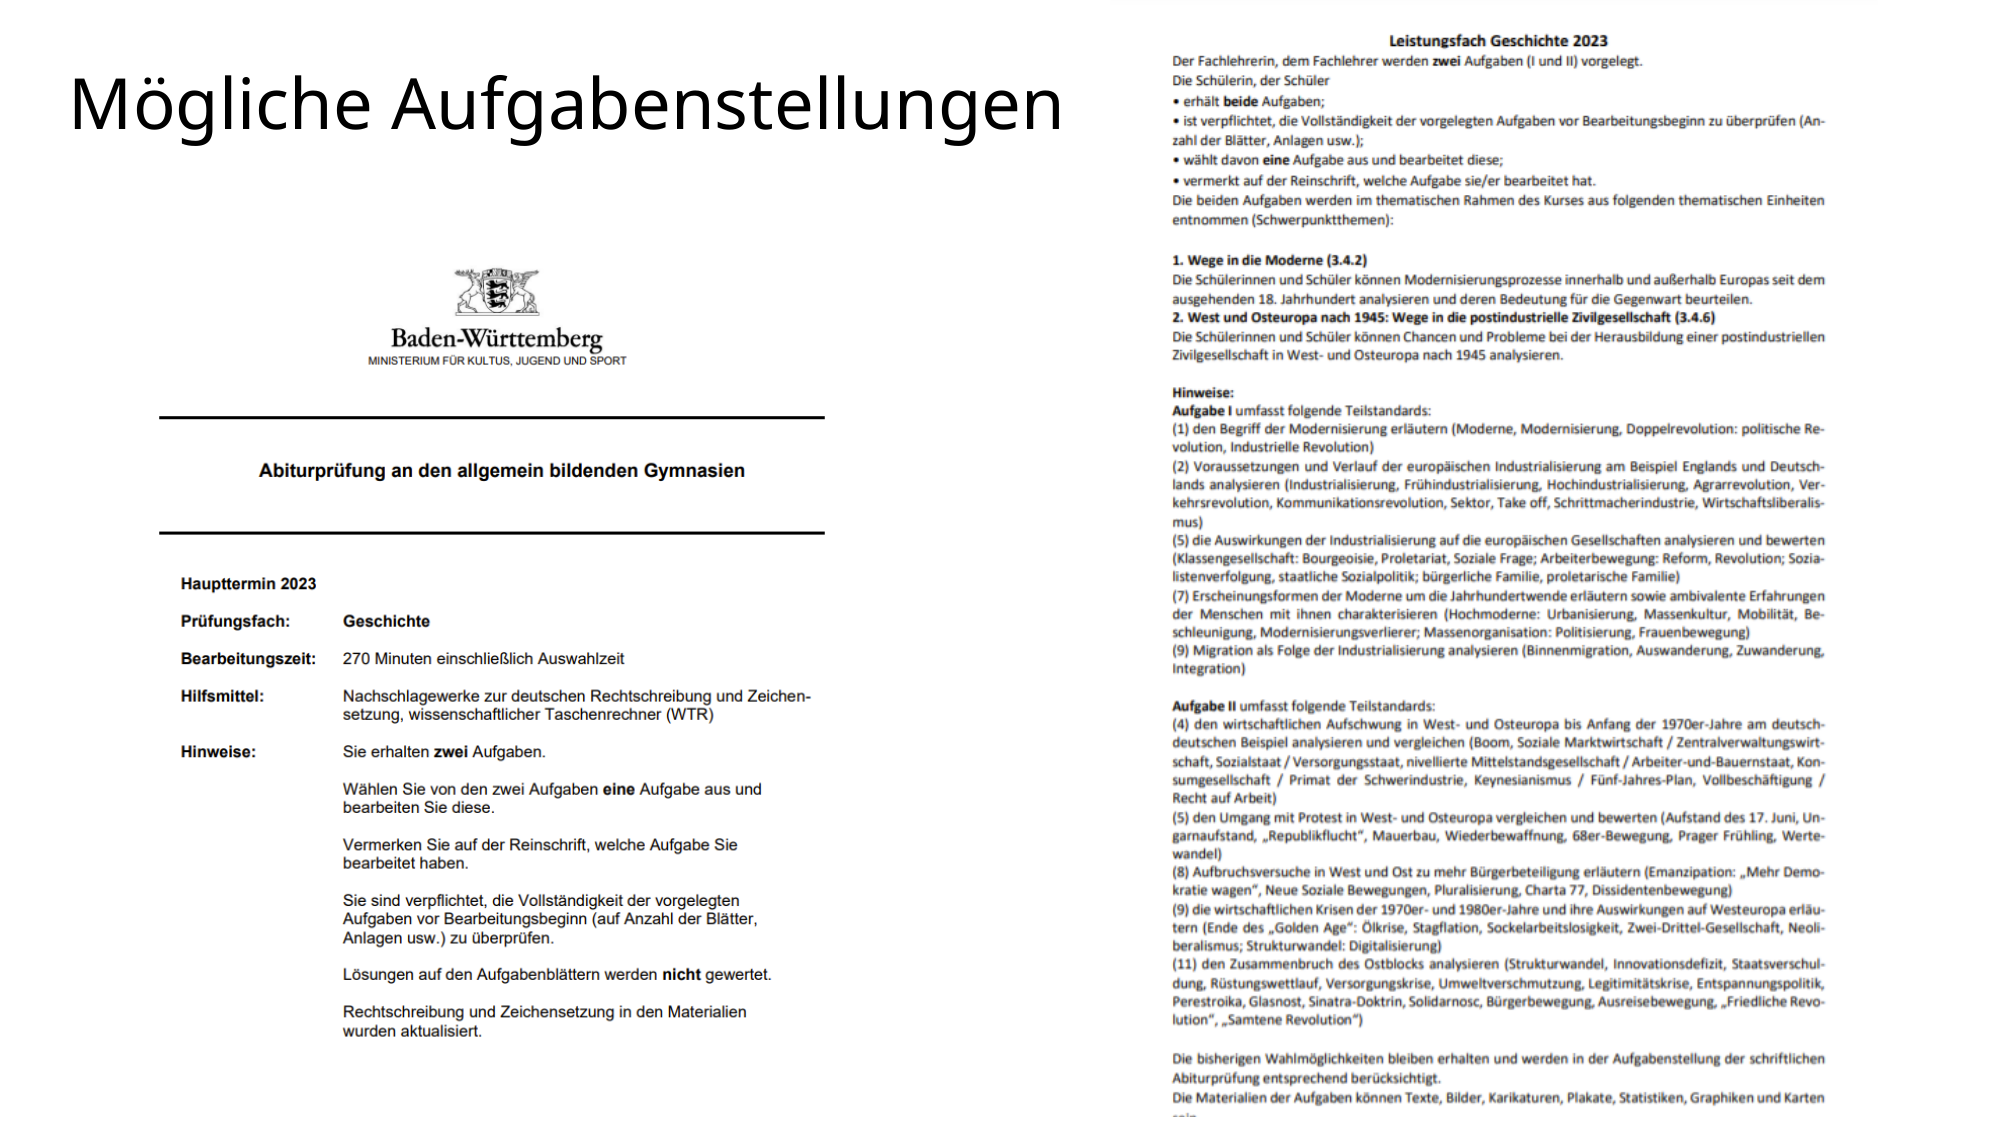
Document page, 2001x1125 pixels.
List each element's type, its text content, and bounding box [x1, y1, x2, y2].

picture [142, 217, 833, 1079]
title Mögliche Aufgabenstellungen [53, 50, 1083, 163]
picture [1110, 0, 1878, 1117]
